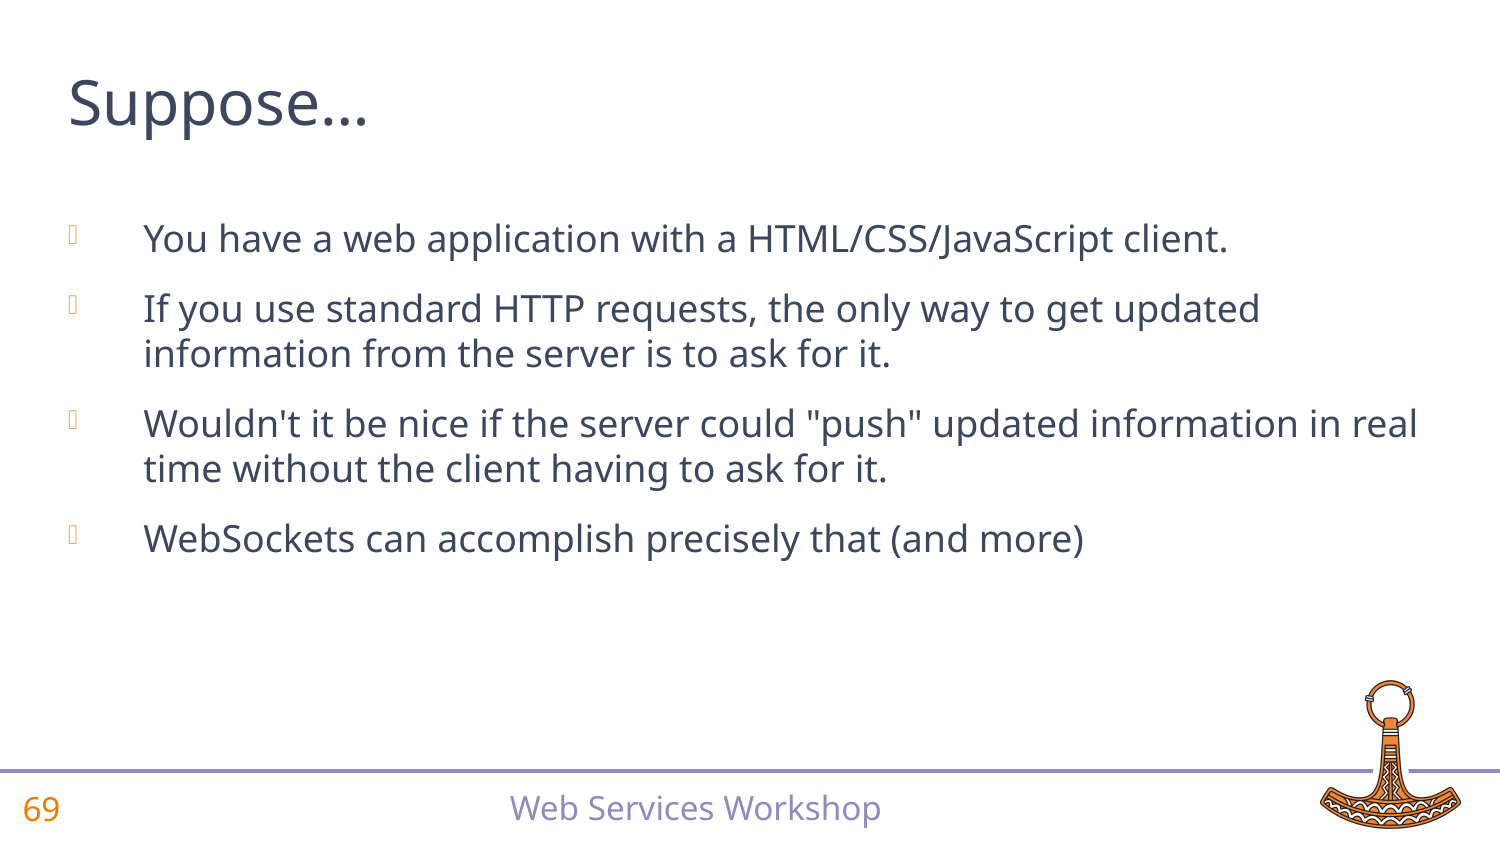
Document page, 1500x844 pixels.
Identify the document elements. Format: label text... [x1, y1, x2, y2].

picture [1320, 680, 1461, 829]
title Suppose… [53, 43, 1203, 157]
list You have a web application with a HTML/CSS/JavaScript client. If you use standard HTTP requests, the only way to get updated information from the server is to ask for it. Wouldn't it be nice if the server could "push" updated information in real time without the client having to ask for it. WebSockets can accomplish precisely that (and more) [53, 207, 1453, 740]
